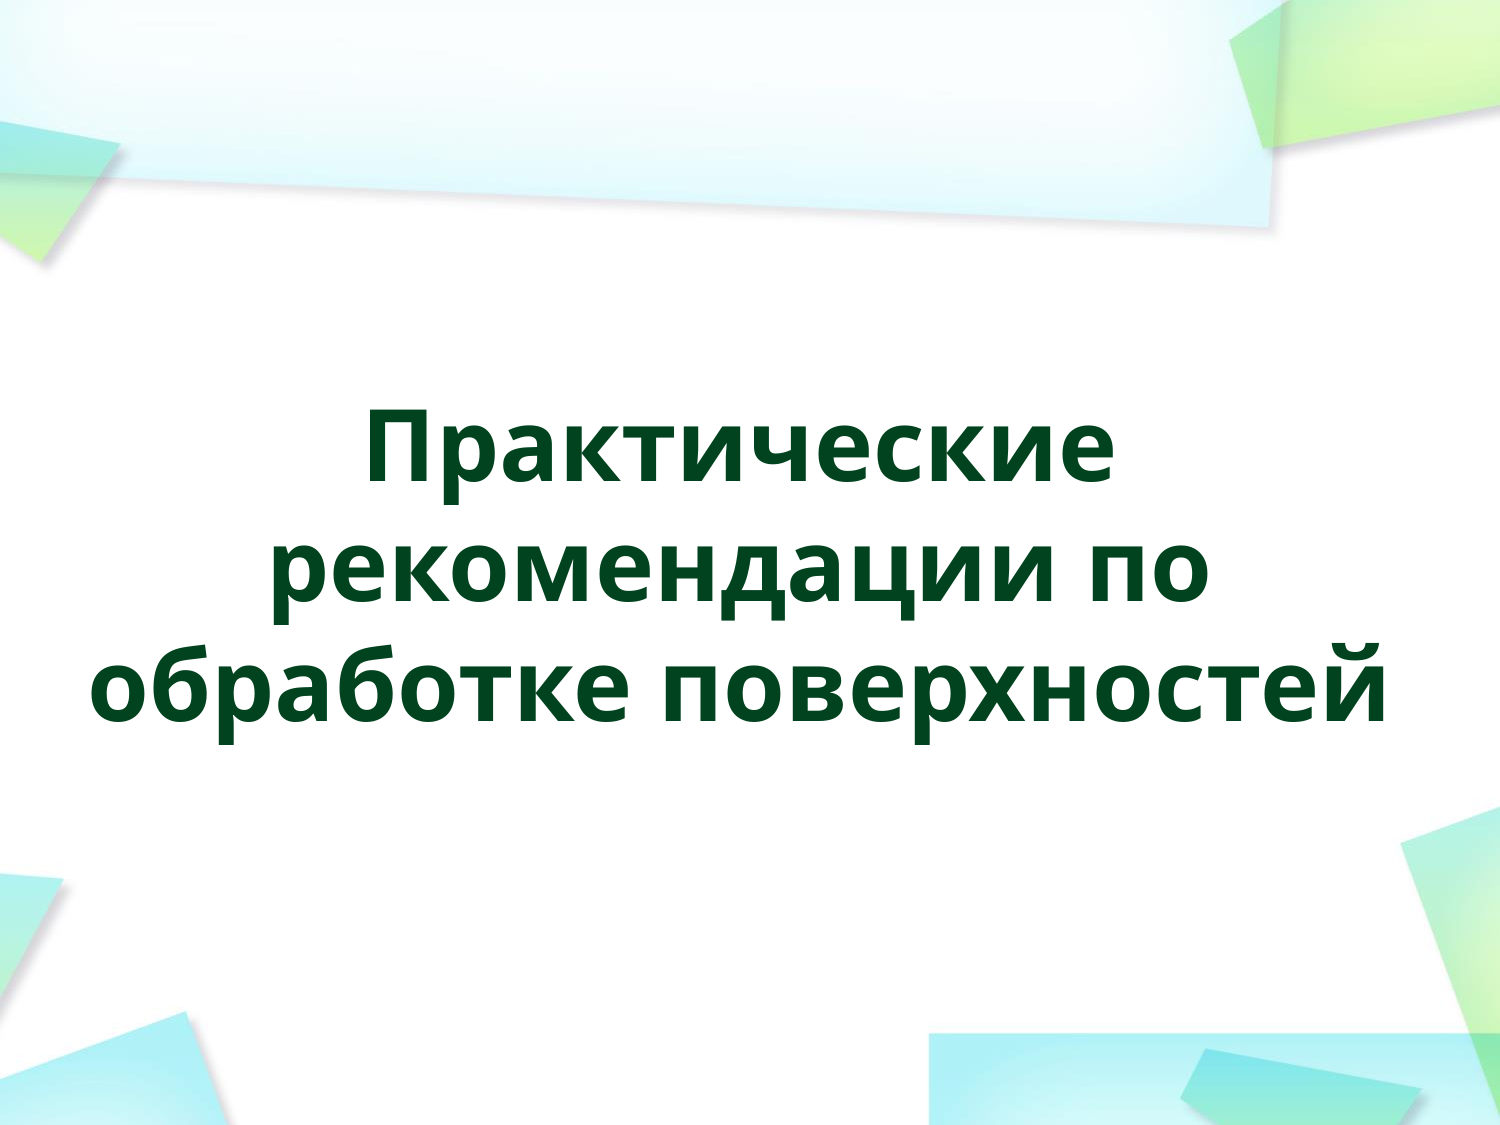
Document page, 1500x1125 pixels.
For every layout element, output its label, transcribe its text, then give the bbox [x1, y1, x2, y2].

picture [0, 0, 1500, 1125]
title Практические рекомендации по обработке поверхностей [64, 468, 1415, 656]
